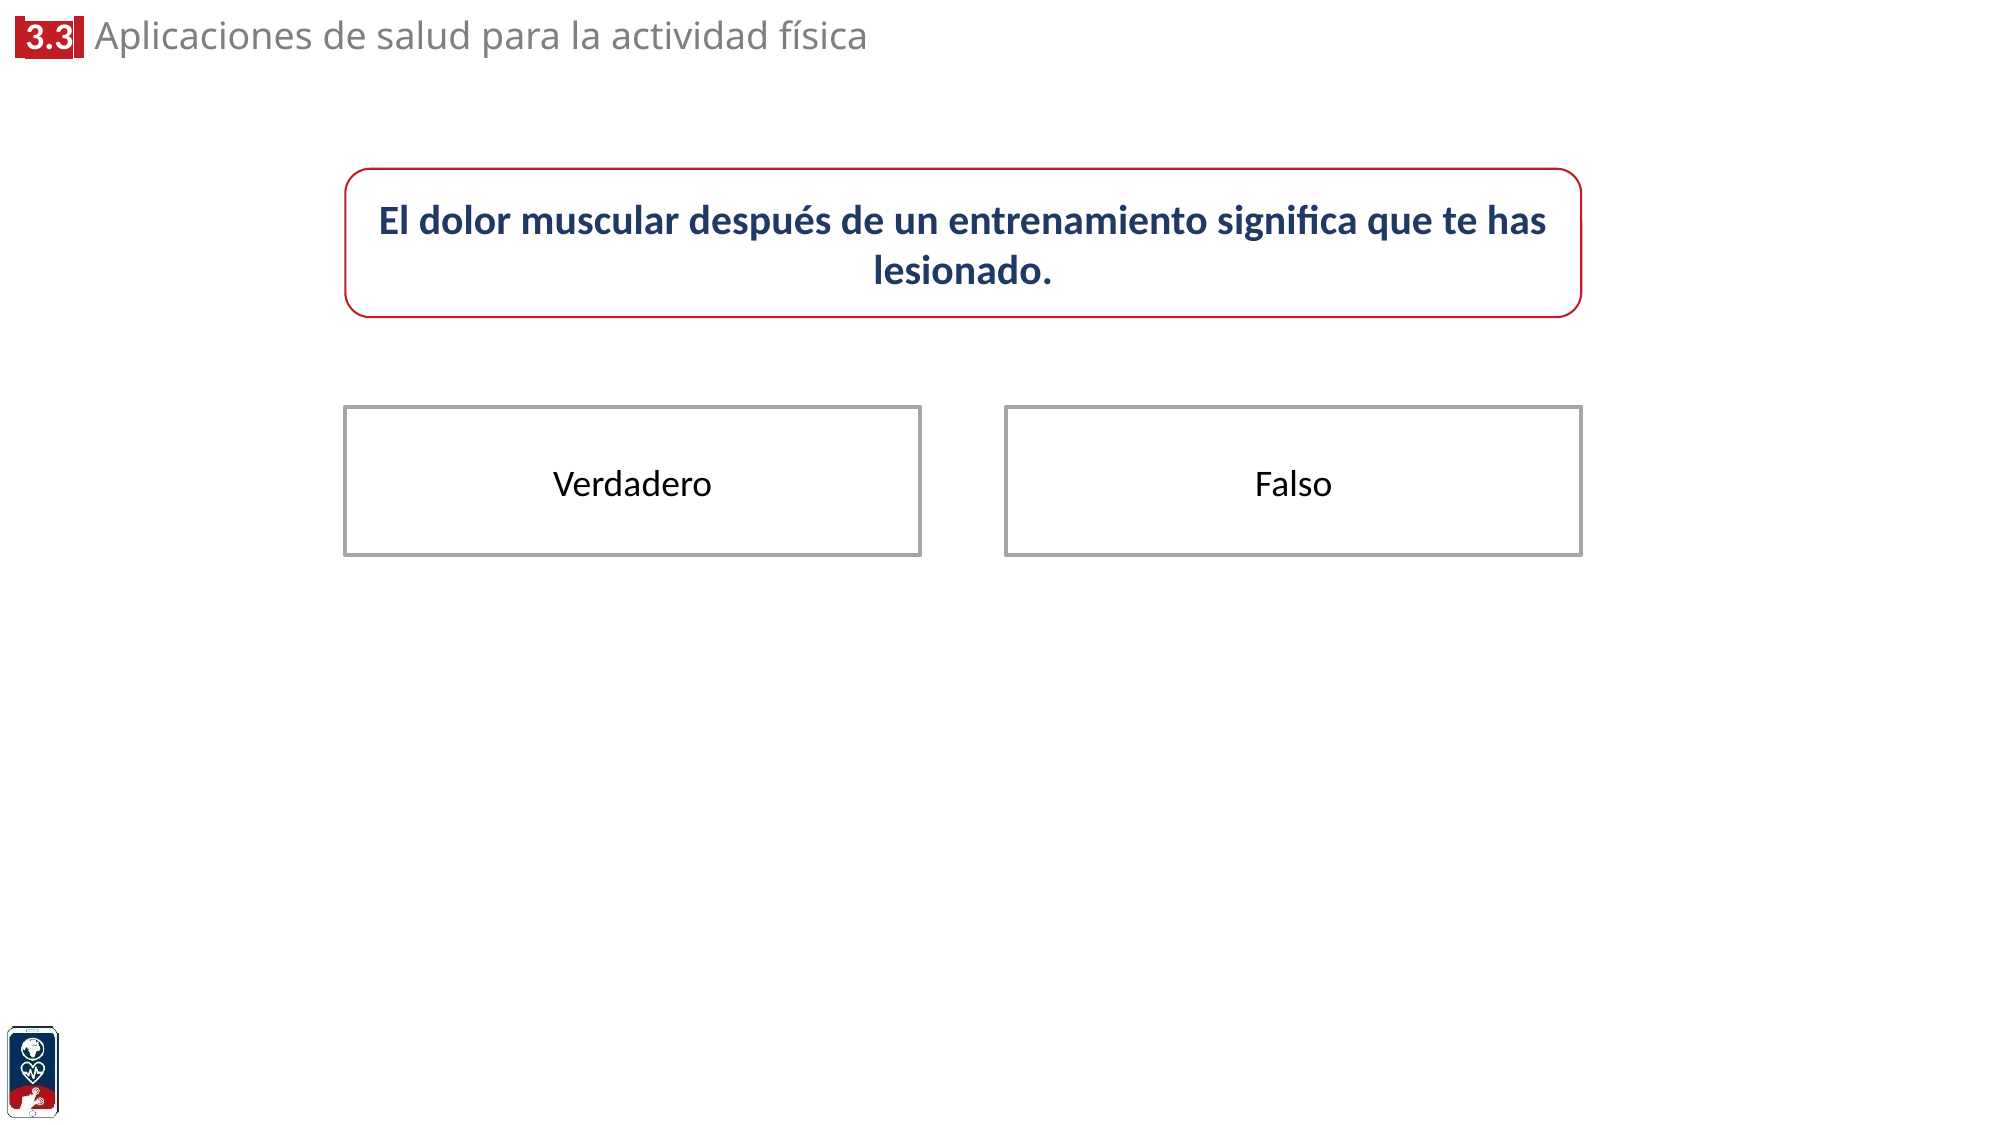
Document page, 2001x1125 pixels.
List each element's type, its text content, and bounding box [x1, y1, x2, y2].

picture [7, 1026, 59, 1118]
text_box El dolor muscular después de un entrenamiento significa que te has lesionado. [345, 168, 1582, 318]
text_box Verdadero [343, 405, 922, 557]
text_box Falso [1004, 405, 1583, 557]
